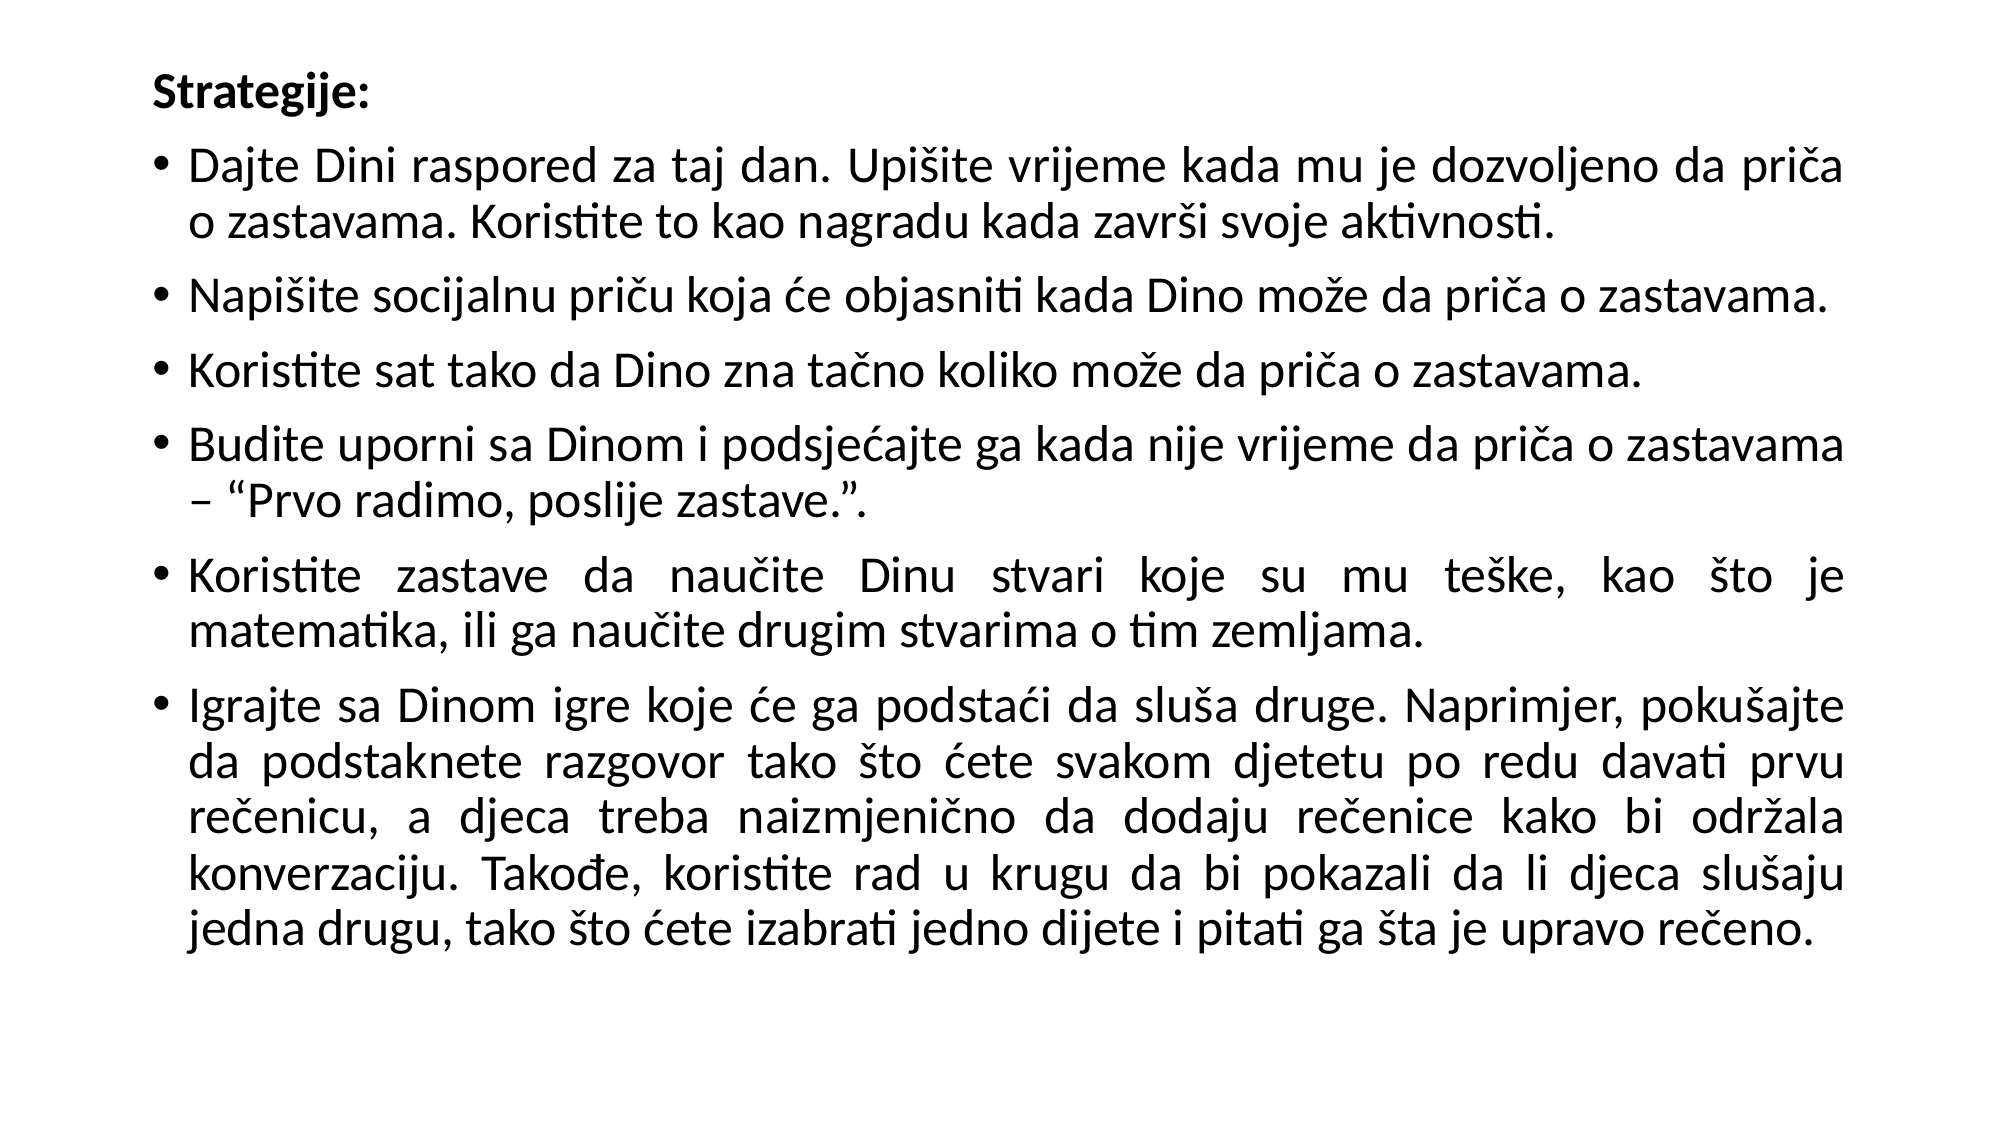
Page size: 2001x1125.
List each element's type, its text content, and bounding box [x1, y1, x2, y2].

list Strategije: Dajte Dini raspored za taj dan. Upišite vrijeme kada mu je dozvoljeno da priča o zastavama. Koristite to kao nagradu kada završi svoje aktivnosti. Napišite socijalnu priču koja će objasniti kada Dino može da priča o zastavama. Koristite sat tako da Dino zna tačno koliko može da priča o zastavama. Budite uporni sa Dinom i podsjećajte ga kada nije vrijeme da priča o zastavama – “Prvo radimo, poslije zastave.”. Koristite zastave da naučite Dinu stvari koje su mu teške, kao što je matematika, ili ga naučite drugim stvarima o tim zemljama. Igrajte sa Dinom igre koje će ga podstaći da sluša druge. Naprimjer, pokušajte da podstaknete razgovor tako što ćete svakom djetetu po redu davati prvu rečenicu, a djeca treba naizmjenično da dodaju rečenice kako bi održala konverzaciju. Takođe, koristite rad u krugu da bi pokazali da li djeca slušaju jedna drugu, tako što ćete izabrati jedno dijete i pitati ga šta je upravo rečeno. [137, 56, 1863, 1014]
